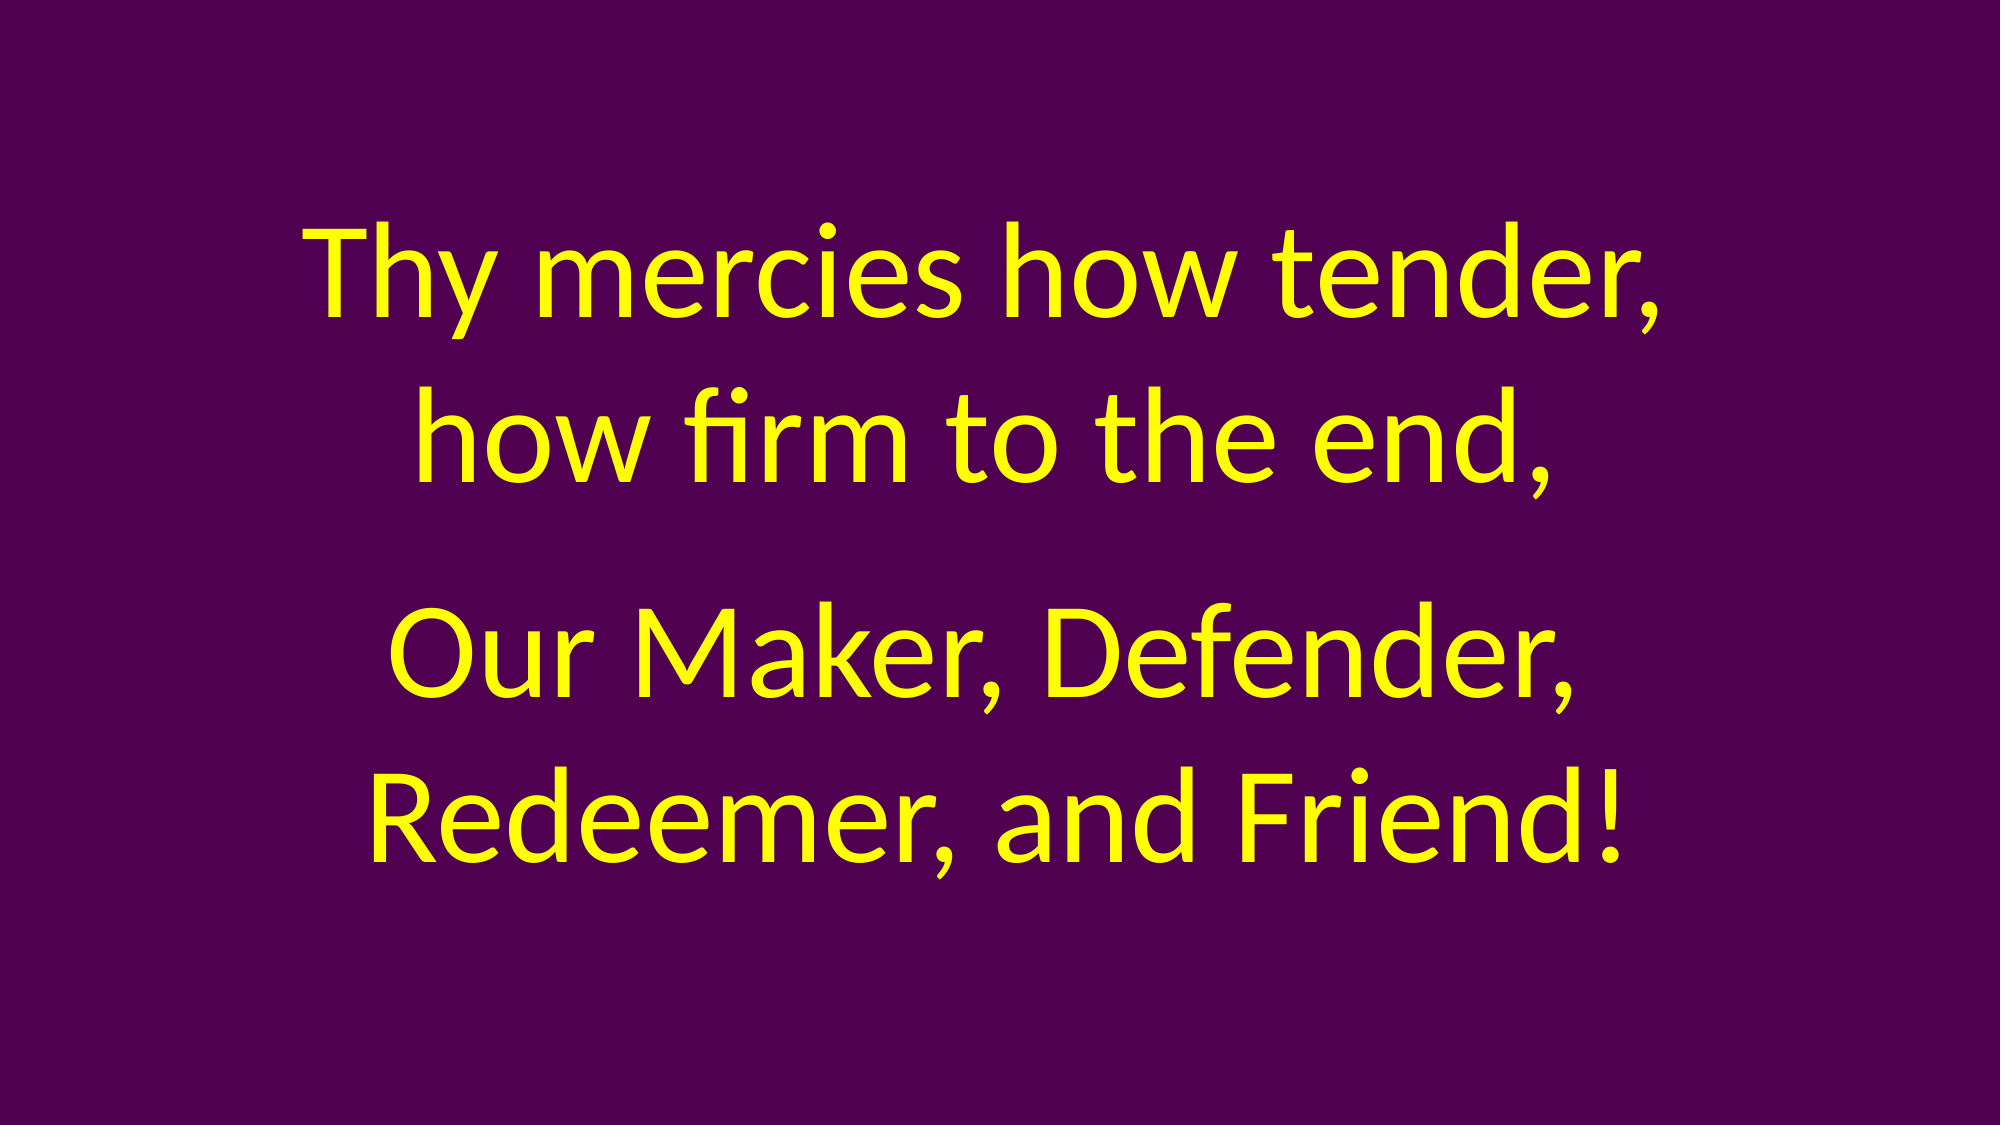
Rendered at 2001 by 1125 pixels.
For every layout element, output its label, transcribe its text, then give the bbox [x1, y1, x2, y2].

text_box Thy mercies how tender, how firm to the end, Our Maker, Defender, Redeemer, and Friend! [0, 172, 2000, 898]
